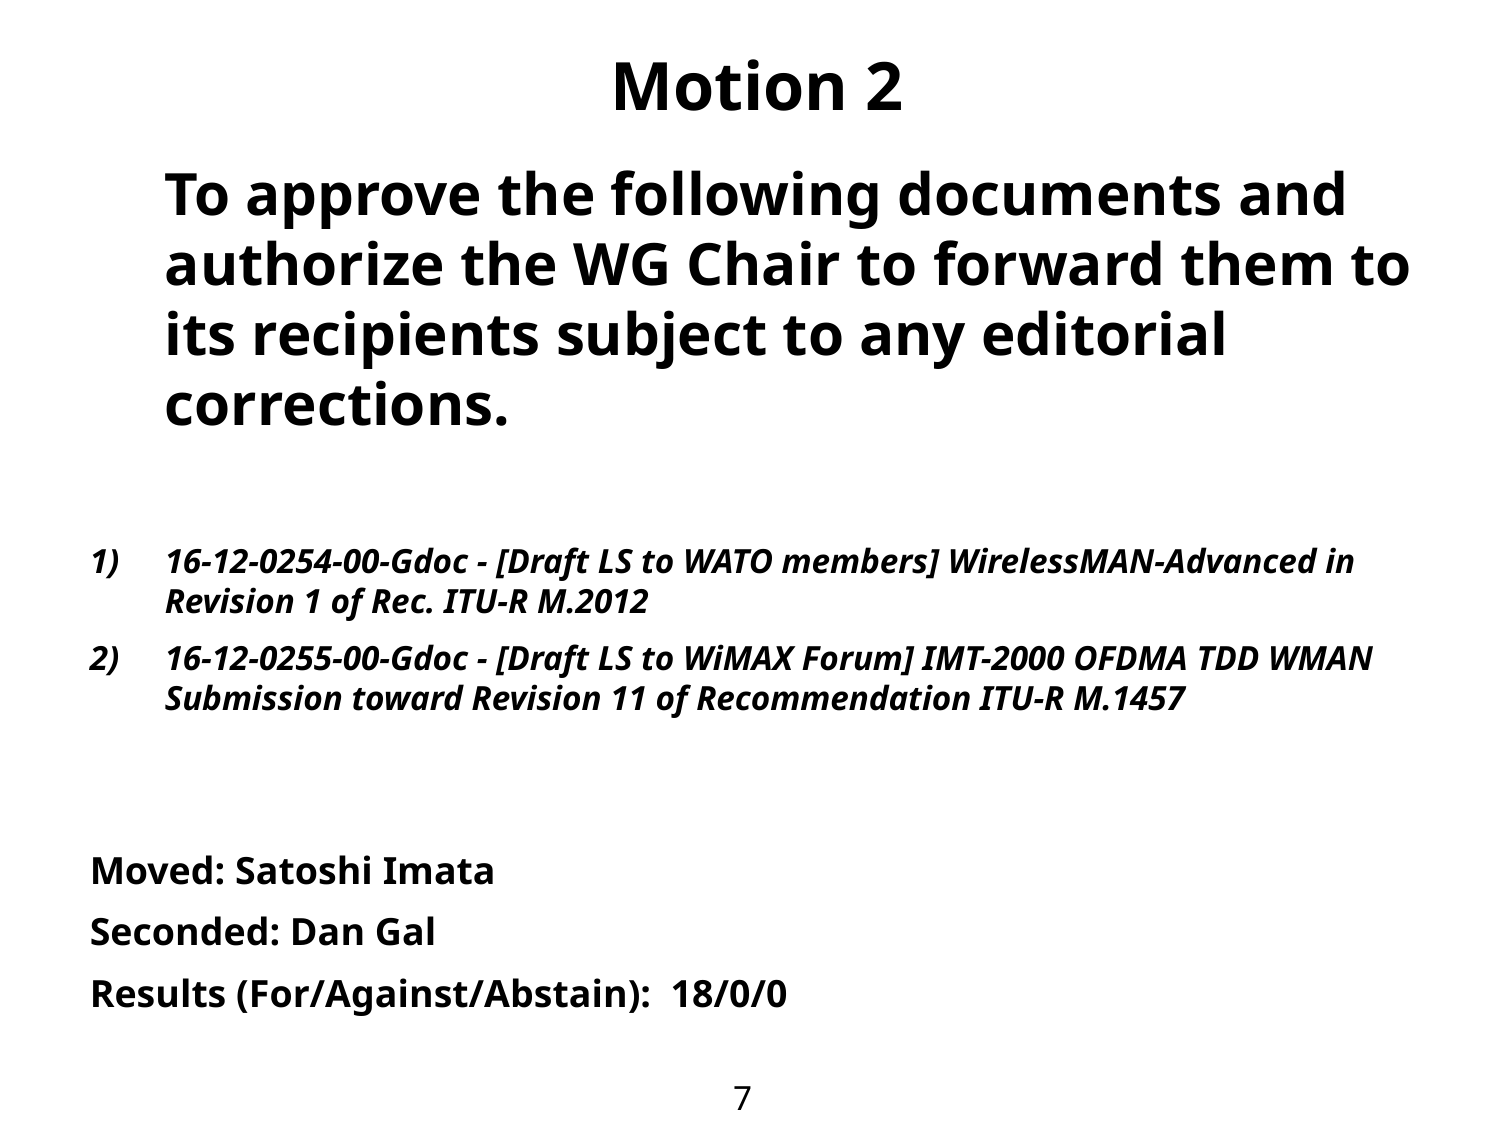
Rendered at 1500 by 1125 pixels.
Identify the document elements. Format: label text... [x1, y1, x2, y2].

text_box To approve the following documents and authorize the WG Chair to forward them to its recipients subject to any editorial corrections. 16-12-0254-00-Gdoc - [Draft LS to WATO members] WirelessMAN-Advanced in Revision 1 of Rec. ITU-R M.2012 16-12-0255-00-Gdoc - [Draft LS to WiMAX Forum] IMT-2000 OFDMA TDD WMAN Submission toward Revision 11 of Recommendation ITU-R M.1457 Moved: Satoshi Imata Seconded: Dan Gal Results (For/Against/Abstain): 18/0/0 [74, 149, 1425, 1063]
text_box Motion 2 [74, 36, 1425, 149]
